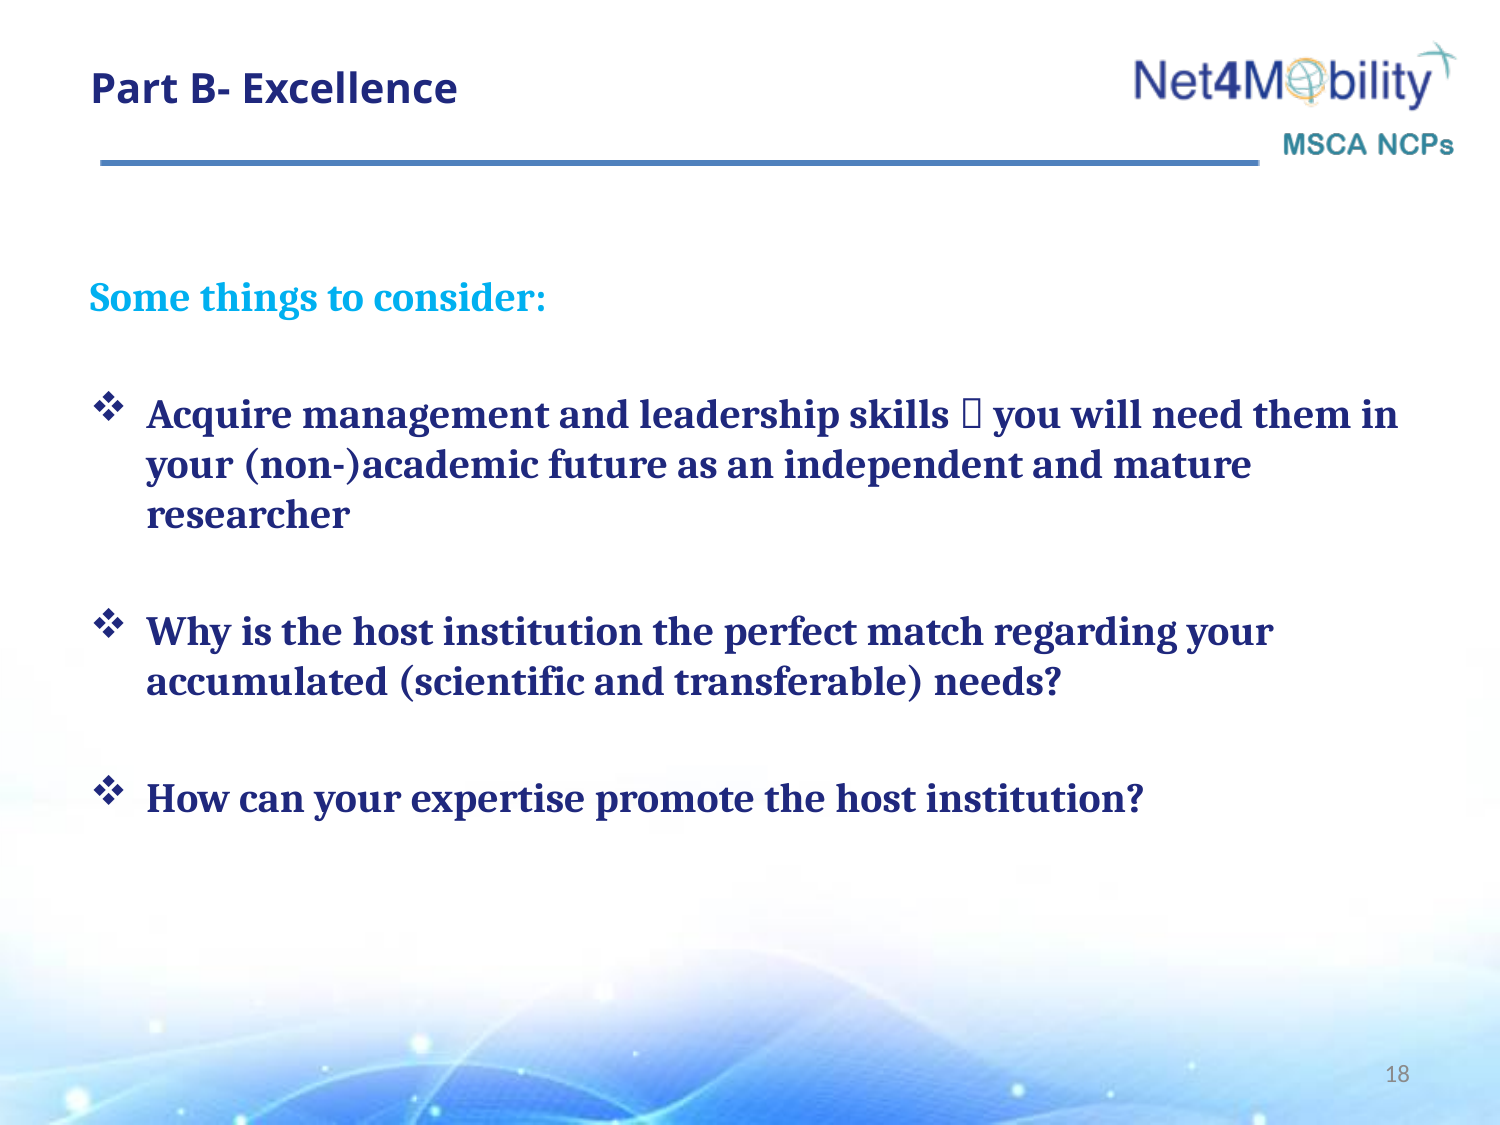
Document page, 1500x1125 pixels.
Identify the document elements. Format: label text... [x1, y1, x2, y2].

title Part B- Excellence [75, 30, 1093, 144]
picture [0, 0, 1500, 1125]
slide_number 18 [1074, 1042, 1425, 1103]
list Some things to consider: Acquire management and leadership skills  you will need them in your (non-)academic future as an independent and mature researcher Why is the host institution the perfect match regarding your accumulated (scientific and transferable) needs? How can your expertise promote the host institution? [75, 262, 1425, 1005]
